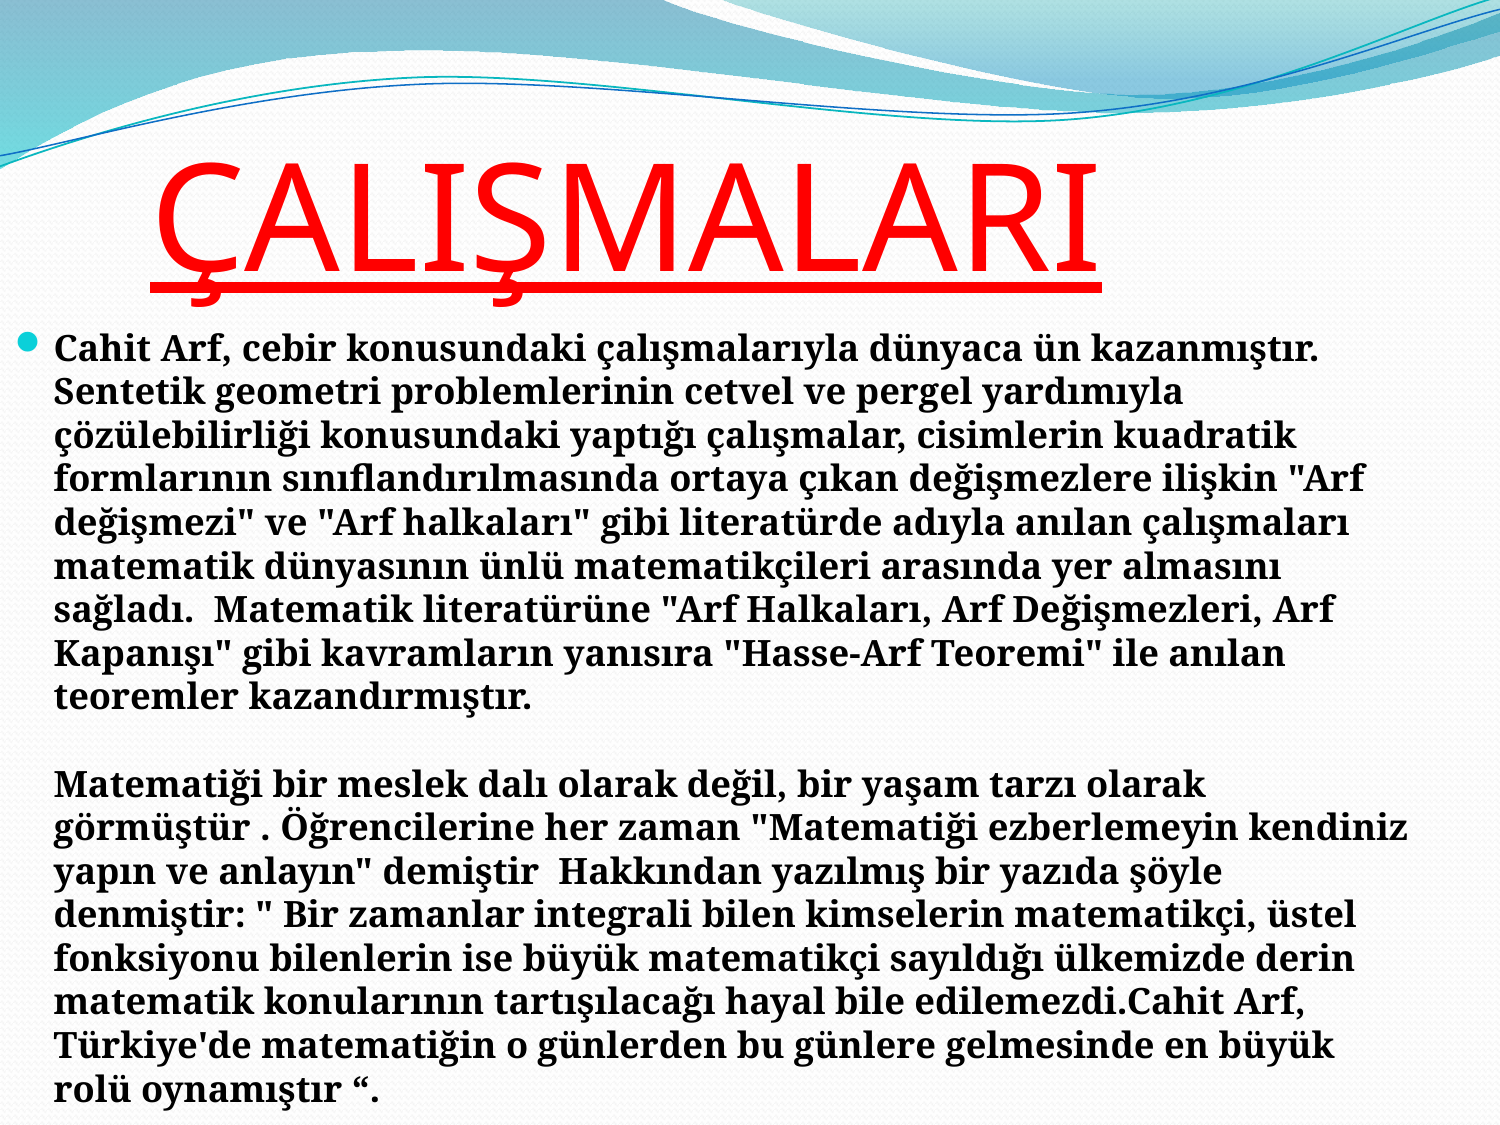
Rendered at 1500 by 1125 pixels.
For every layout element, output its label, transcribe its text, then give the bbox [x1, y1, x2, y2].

title ÇALIŞMALARI [150, 113, 1500, 302]
list Cahit Arf, cebir konusundaki çalışmalarıyla dünyaca ün kazanmıştır. Sentetik geometri problemlerinin cetvel ve pergel yardımıyla çözülebilirliği konusundaki yaptığı çalışmalar, cisimlerin kuadratik formlarının sınıflandırılmasında ortaya çıkan değişmezlere ilişkin "Arf değişmezi" ve "Arf halkaları" gibi literatürde adıyla anılan çalışmaları matematik dünyasının ünlü matematikçileri arasında yer almasını sağladı. Matematik literatürüne "Arf Halkaları, Arf Değişmezleri, Arf Kapanışı" gibi kavramların yanısıra "Hasse-Arf Teoremi" ile anılan teoremler kazandırmıştır. Matematiği bir meslek dalı olarak değil, bir yaşam tarzı olarak görmüştür . Öğrencilerine her zaman "Matematiği ezberlemeyin kendiniz yapın ve anlayın" demiştir Hakkından yazılmış bir yazıda şöyle denmiştir: " Bir zamanlar integrali bilen kimselerin matematikçi, üstel fonksiyonu bilenlerin ise büyük matematikçi sayıldığı ülkemizde derin matematik konularının tartışılacağı hayal bile edilemezdi.Cahit Arf, Türkiye'de matematiğin o günlerden bu günlere gelmesinde en büyük rolü oynamıştır “. [0, 317, 1425, 1125]
